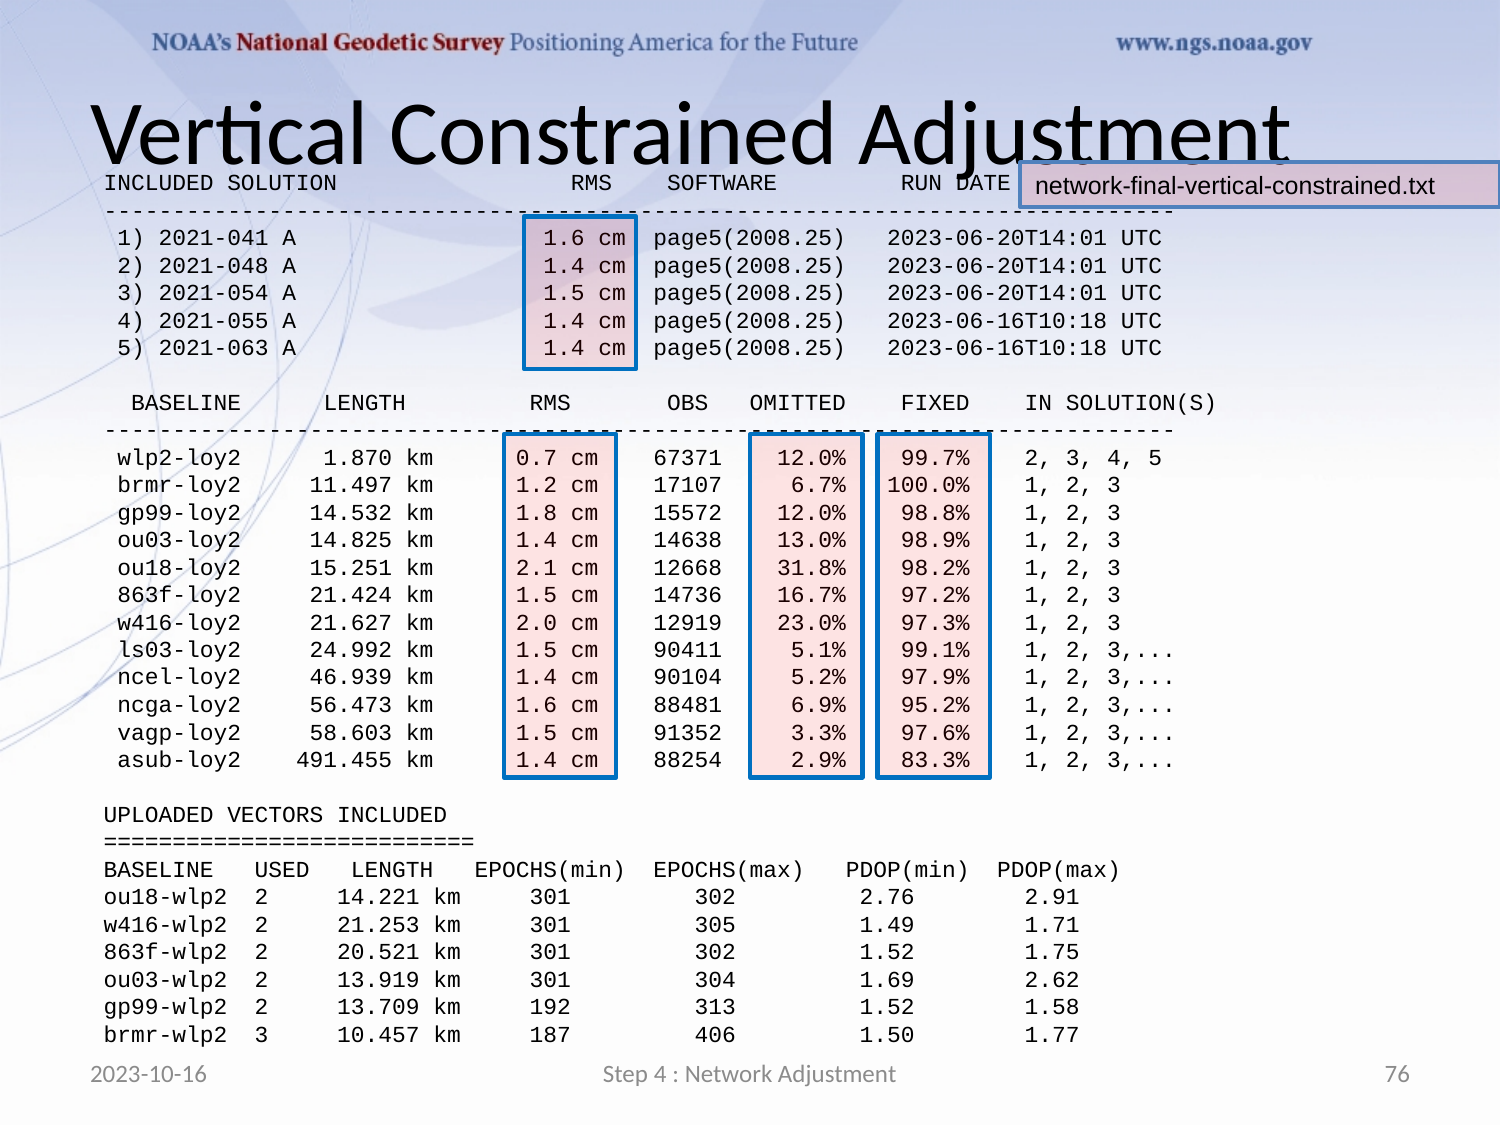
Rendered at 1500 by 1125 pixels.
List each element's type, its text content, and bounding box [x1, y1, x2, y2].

slide_number 76 [1074, 1054, 1425, 1103]
text_box [502, 432, 618, 780]
text_box [522, 214, 638, 371]
title Vertical Constrained Adjustment [74, 74, 1426, 181]
text_box INCLUDED SOLUTION RMS SOFTWARE RUN DATE ------------------------------------------------------------------------------ 1) 2021-041 A 1.6 cm page5(2008.25) 2023-06-20T14:01 UTC 2) 2021-048 A 1.4 cm page5(2008.25) 2023-06-20T14:01 UTC 3) 2021-054 A 1.5 cm page5(2008.25) 2023-06-20T14:01 UTC 4) 2021-055 A 1.4 cm page5(2008.25) 2023-06-16T10:18 UTC 5) 2021-063 A 1.4 cm page5(2008.25) 2023-06-16T10:18 UTC BASELINE LENGTH RMS OBS OMITTED FIXED IN SOLUTION(S) ------------------------------------------------------------------------------ wlp2-loy2 1.870 km 0.7 cm 67371 12.0% 99.7% 2, 3, 4, 5 brmr-loy2 11.497 km 1.2 cm 17107 6.7% 100.0% 1, 2, 3 gp99-loy2 14.532 km 1.8 cm 15572 12.0% 98.8% 1, 2, 3 ou03-loy2 14.825 km 1.4 cm 14638 13.0% 98.9% 1, 2, 3 ou18-loy2 15.251 km 2.1 cm 12668 31.8% 98.2% 1, 2, 3 863f-loy2 21.424 km 1.5 cm 14736 16.7% 97.2% 1, 2, 3 w416-loy2 21.627 km 2.0 cm 12919 23.0% 97.3% 1, 2, 3 ls03-loy2 24.992 km 1.5 cm 90411 5.1% 99.1% 1, 2, 3,... ncel-loy2 46.939 km 1.4 cm 90104 5.2% 97.9% 1, 2, 3,... ncga-loy2 56.473 km 1.6 cm 88481 6.9% 95.2% 1, 2, 3,... vagp-loy2 58.603 km 1.5 cm 91352 3.3% 97.6% 1, 2, 3,... asub-loy2 491.455 km 1.4 cm 88254 2.9% 83.3% 1, 2, 3,... UPLOADED VECTORS INCLUDED =========================== BASELINE USED LENGTH EPOCHS(min) EPOCHS(max) PDOP(min) PDOP(max) ou18-wlp2 2 14.221 km 301 302 2.76 2.91 w416-wlp2 2 21.253 km 301 305 1.49 1.71 863f-wlp2 2 20.521 km 301 302 1.52 1.75 ou03-wlp2 2 13.919 km 301 304 1.69 2.62 gp99-wlp2 2 13.709 km 192 313 1.52 1.58 brmr-wlp2 3 10.457 km 187 406 1.50 1.77 [75, 160, 1469, 1054]
text_box network-final-vertical-constrained.txt [1020, 162, 1500, 208]
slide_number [75, 1054, 425, 1103]
footer Step 4 : Network Adjustment [512, 1054, 988, 1103]
picture [0, 0, 1500, 1125]
text_box [875, 432, 992, 780]
text_box [748, 432, 865, 780]
